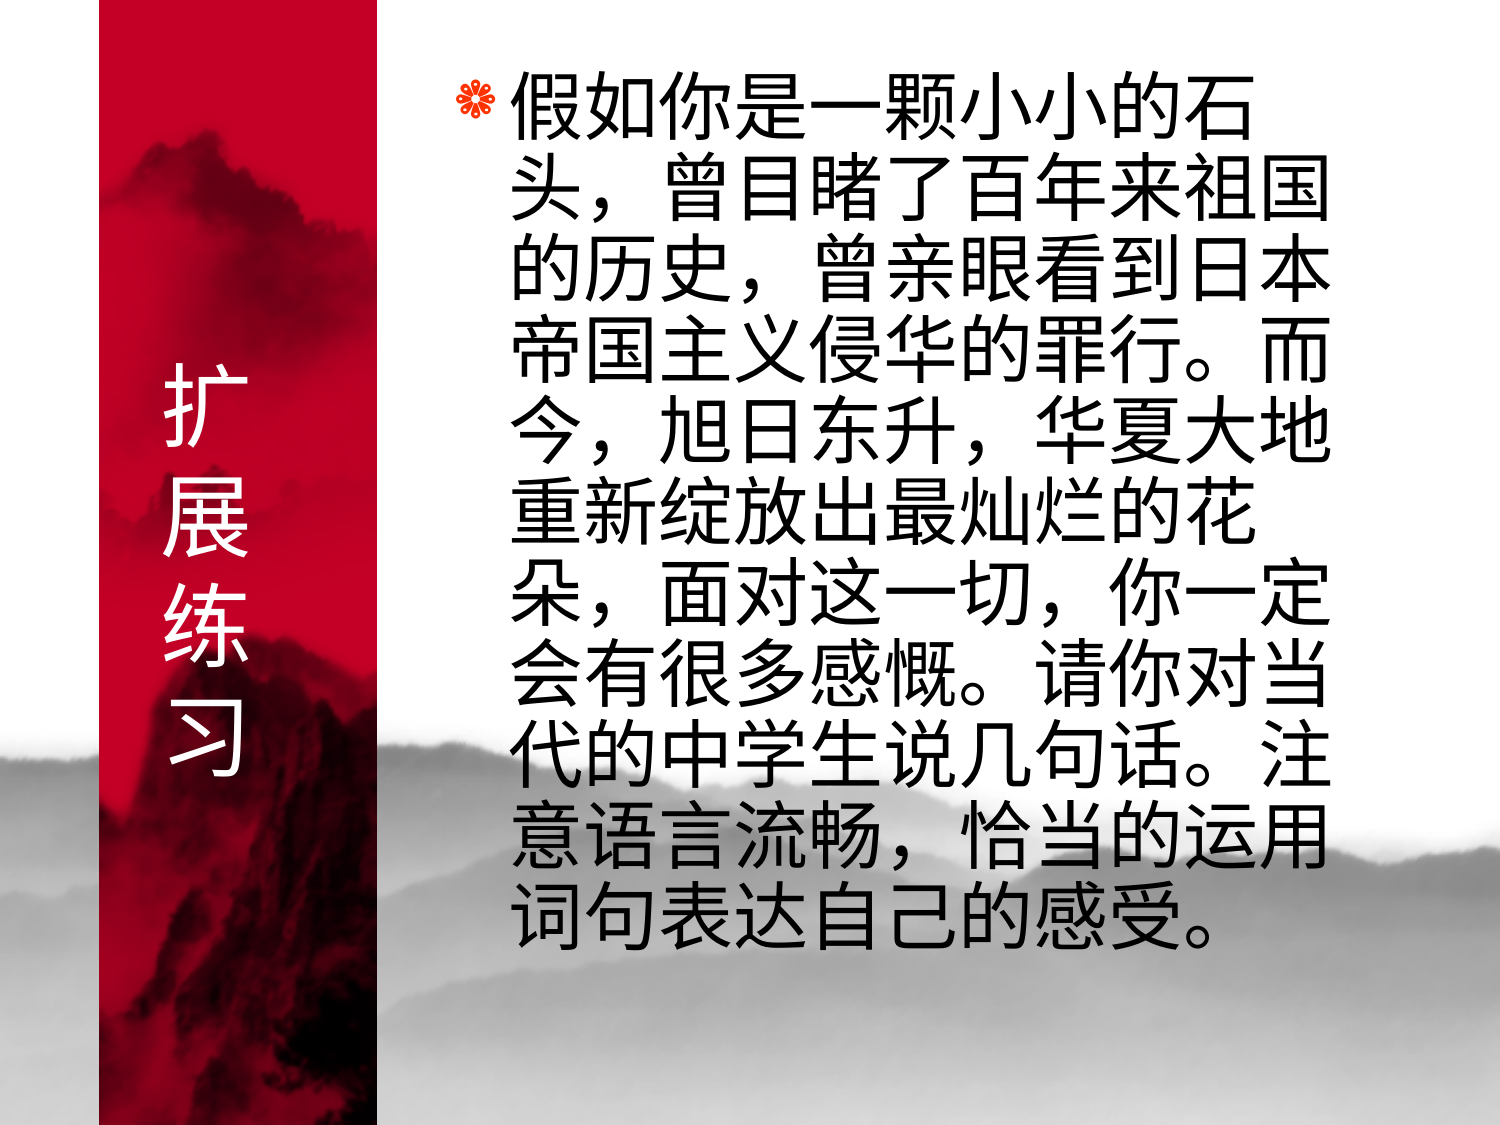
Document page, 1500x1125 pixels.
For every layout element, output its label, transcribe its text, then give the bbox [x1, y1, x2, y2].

list 假如你是一颗小小的石头，曾目睹了百年来祖国的历史，曾亲眼看到日本帝国主义侵华的罪行。而今，旭日东升，华夏大地重新绽放出最灿烂的花朵，面对这一切，你一定会有很多感慨。请你对当代的中学生说几句话。注意语言流畅，恰当的运用词句表达自己的感受。 [437, 62, 1400, 1063]
picture [0, 0, 1500, 1125]
title 扩展练习 [99, 62, 313, 1075]
